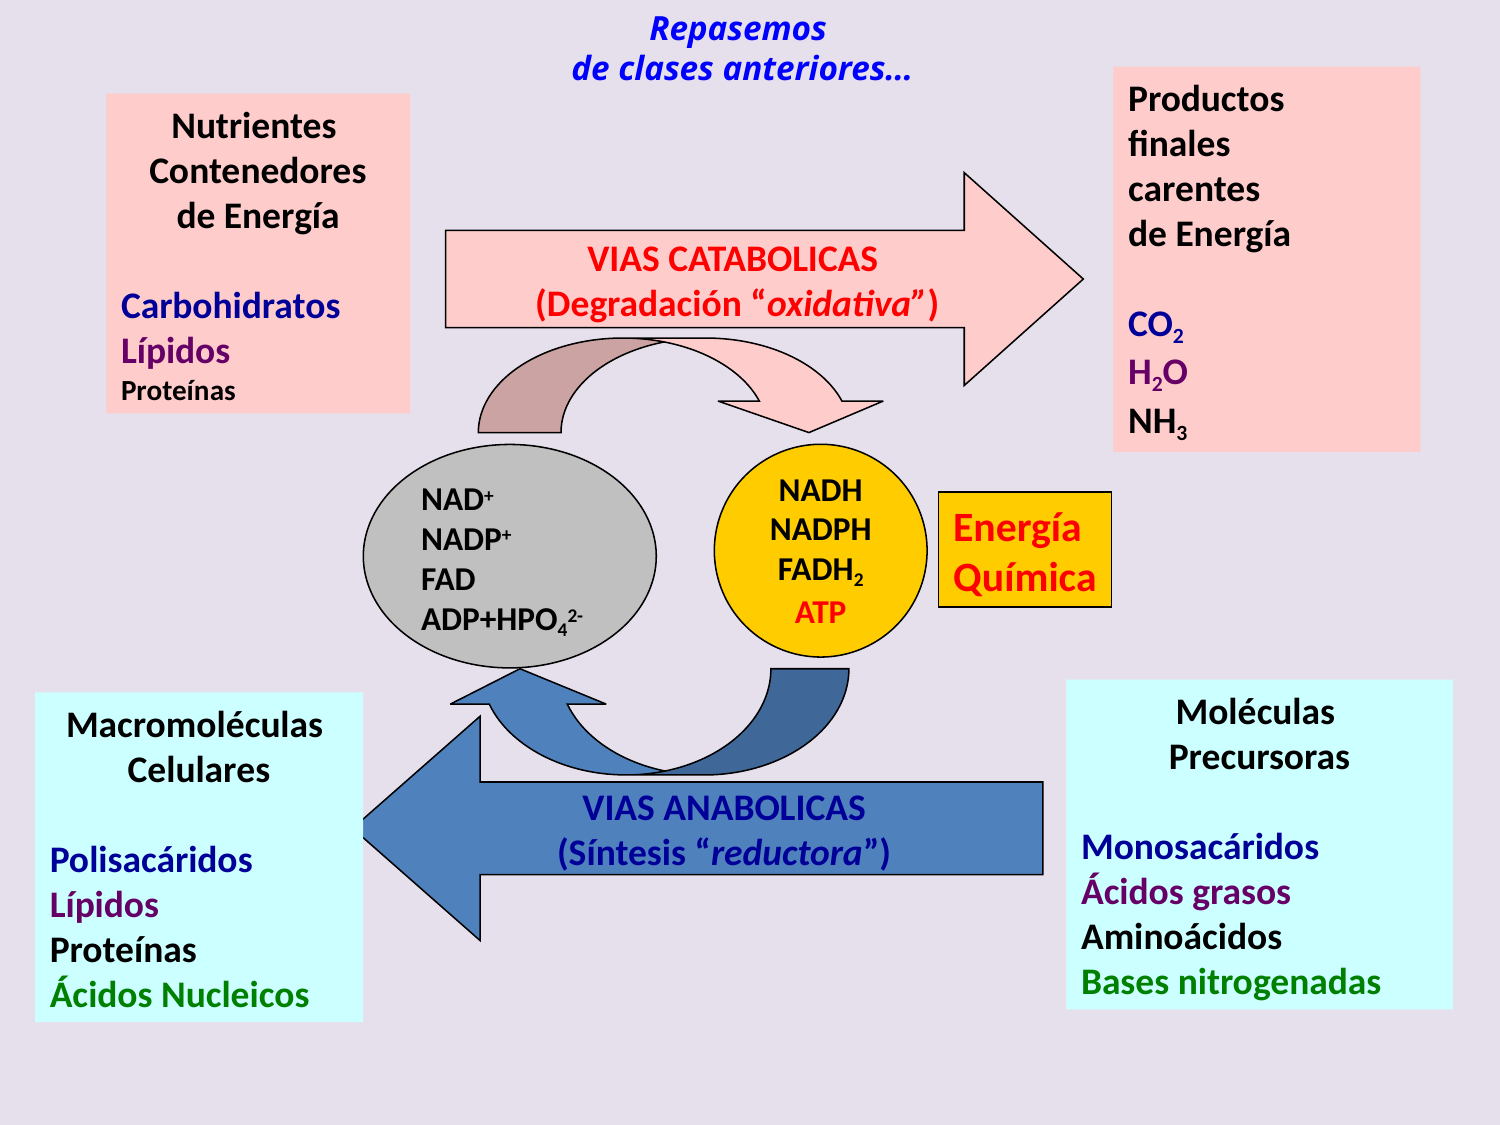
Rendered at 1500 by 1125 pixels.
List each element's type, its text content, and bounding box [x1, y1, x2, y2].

text_box NAD+ NADP+ FAD ADP+HPO42- [363, 454, 544, 668]
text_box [34, 692, 1044, 1072]
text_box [445, 66, 1421, 446]
text_box Moléculas Precursoras Monosacáridos Ácidos grasos Aminoácidos Bases nitrogenadas [1066, 679, 1453, 1010]
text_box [478, 337, 1124, 658]
text_box [478, 668, 572, 690]
text_box Nutrientes Contenedores de Energía Carbohidratos Lípidos Proteínas [106, 93, 411, 414]
text_box Repasemos de clases anteriores… [556, 0, 929, 65]
